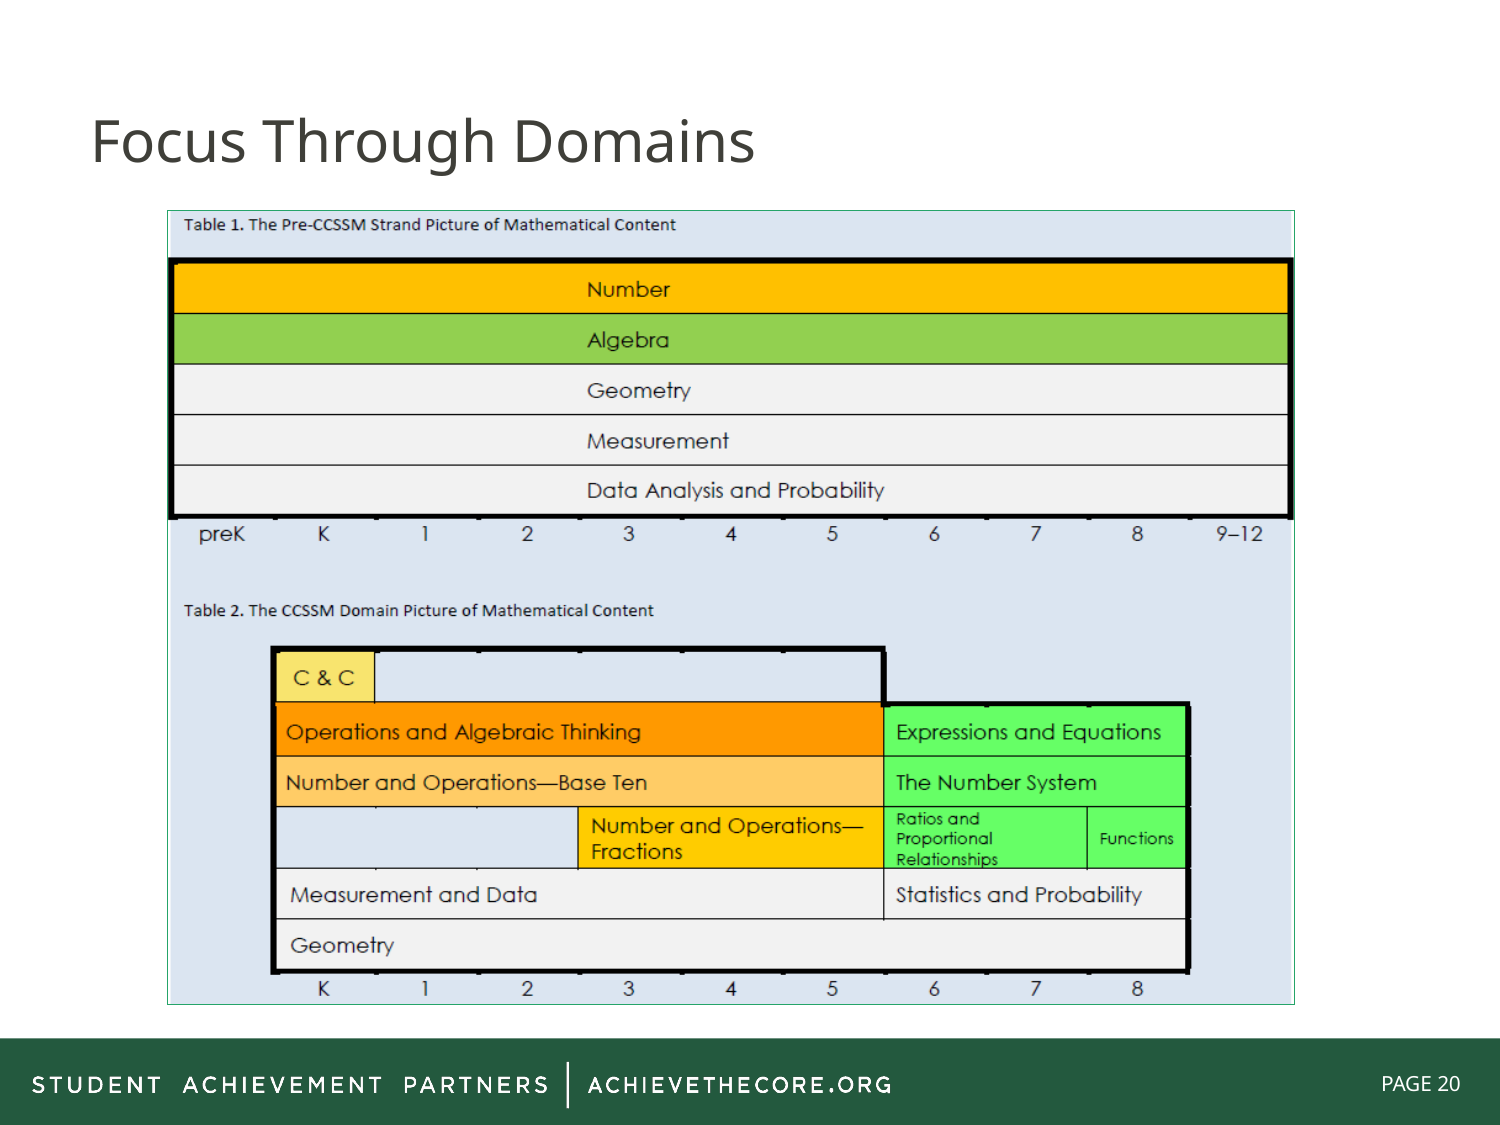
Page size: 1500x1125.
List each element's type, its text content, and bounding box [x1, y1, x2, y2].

picture [167, 210, 1295, 1006]
picture [12, 1055, 911, 1112]
title Focus Through Domains [75, 45, 1425, 233]
